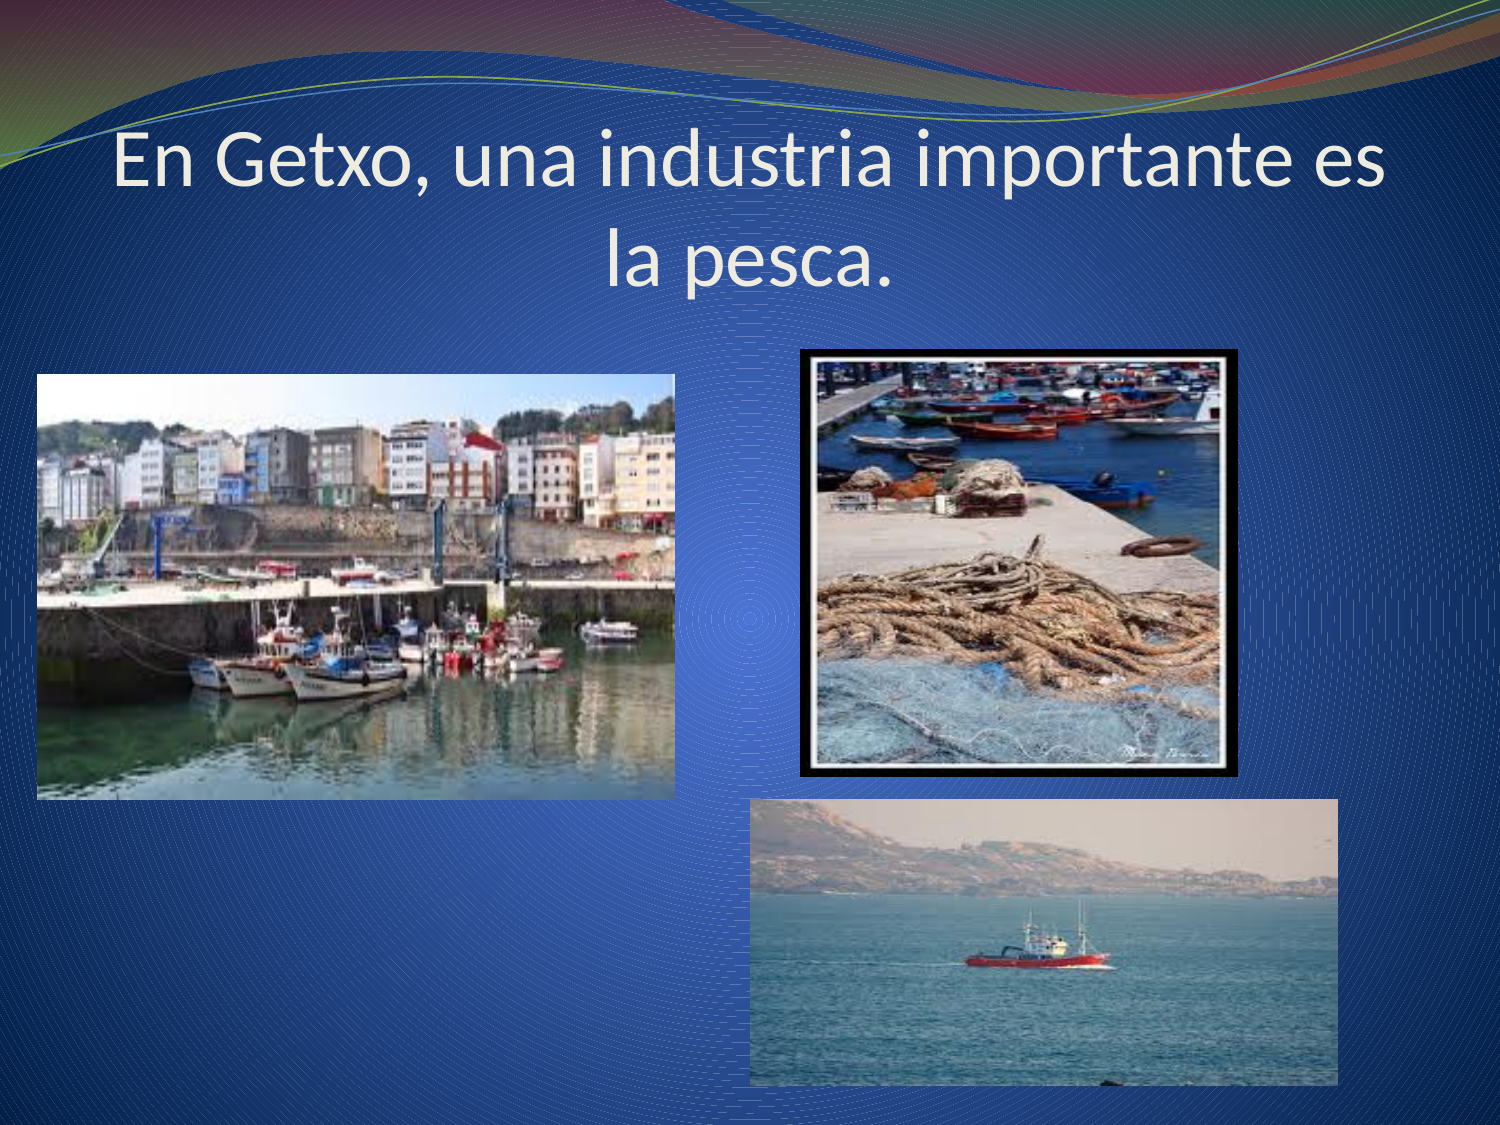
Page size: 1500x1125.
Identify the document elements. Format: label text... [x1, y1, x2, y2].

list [799, 349, 1238, 777]
picture [749, 799, 1338, 1087]
title En Getxo, una industria importante es la pesca. [75, 115, 1425, 303]
picture [37, 374, 676, 801]
